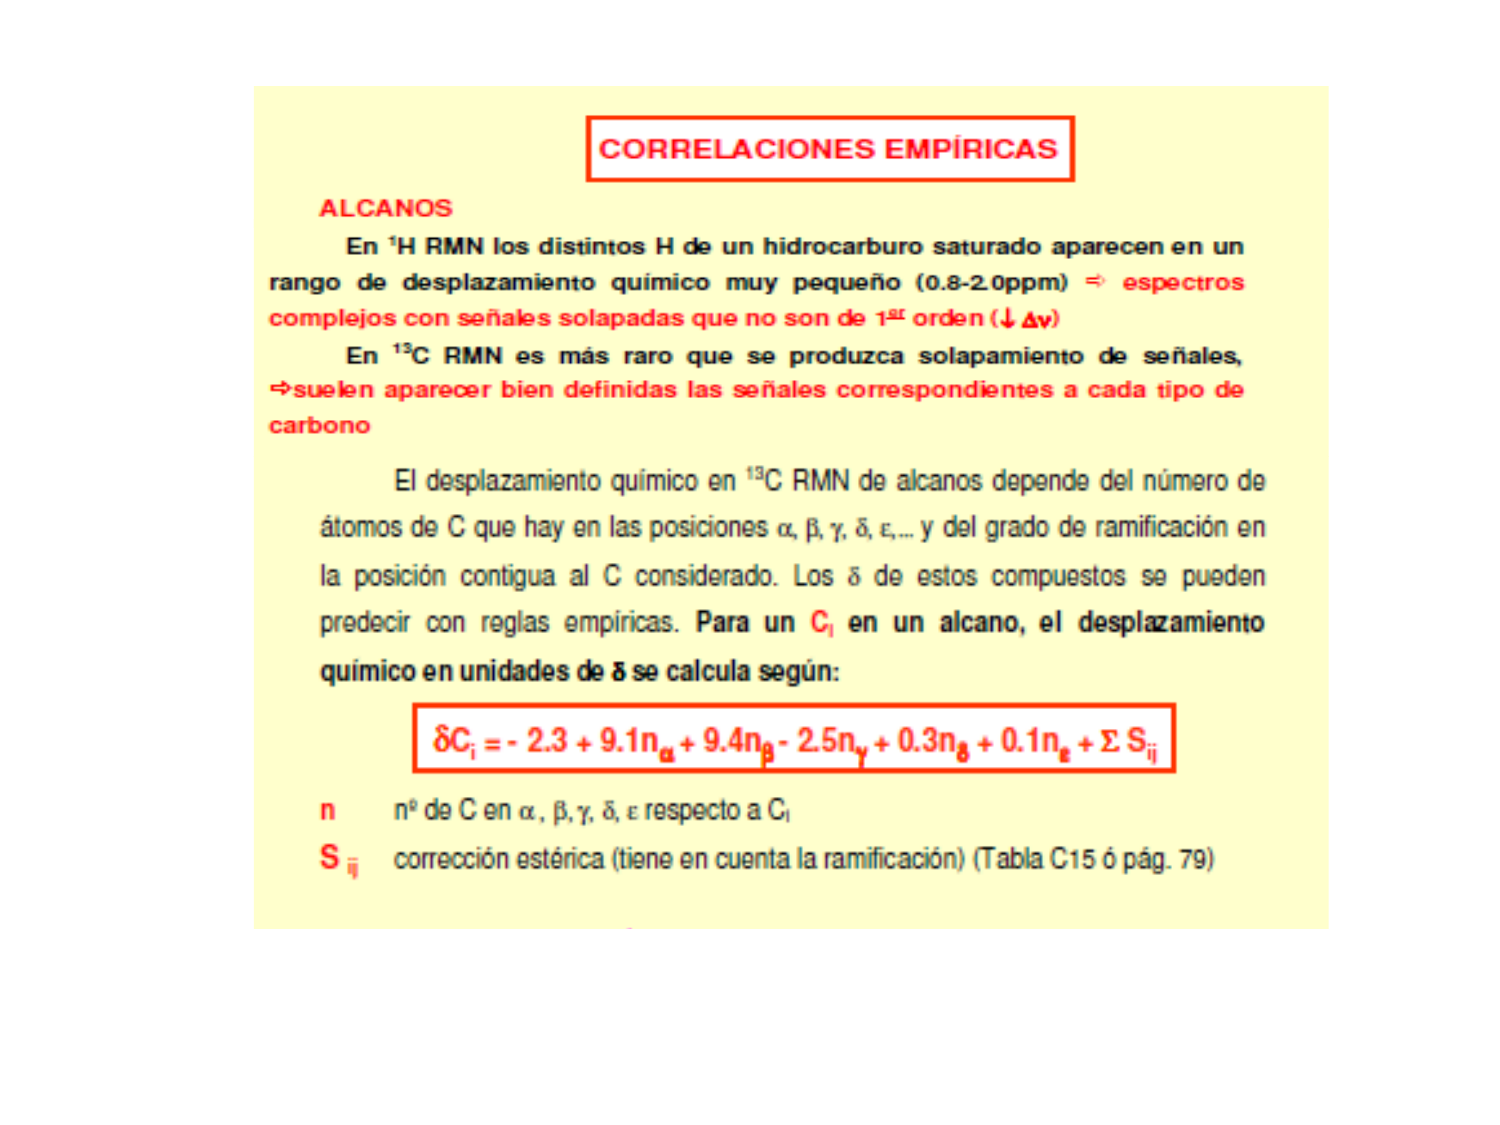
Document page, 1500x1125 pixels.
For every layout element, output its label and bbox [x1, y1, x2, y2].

picture [253, 85, 1329, 929]
